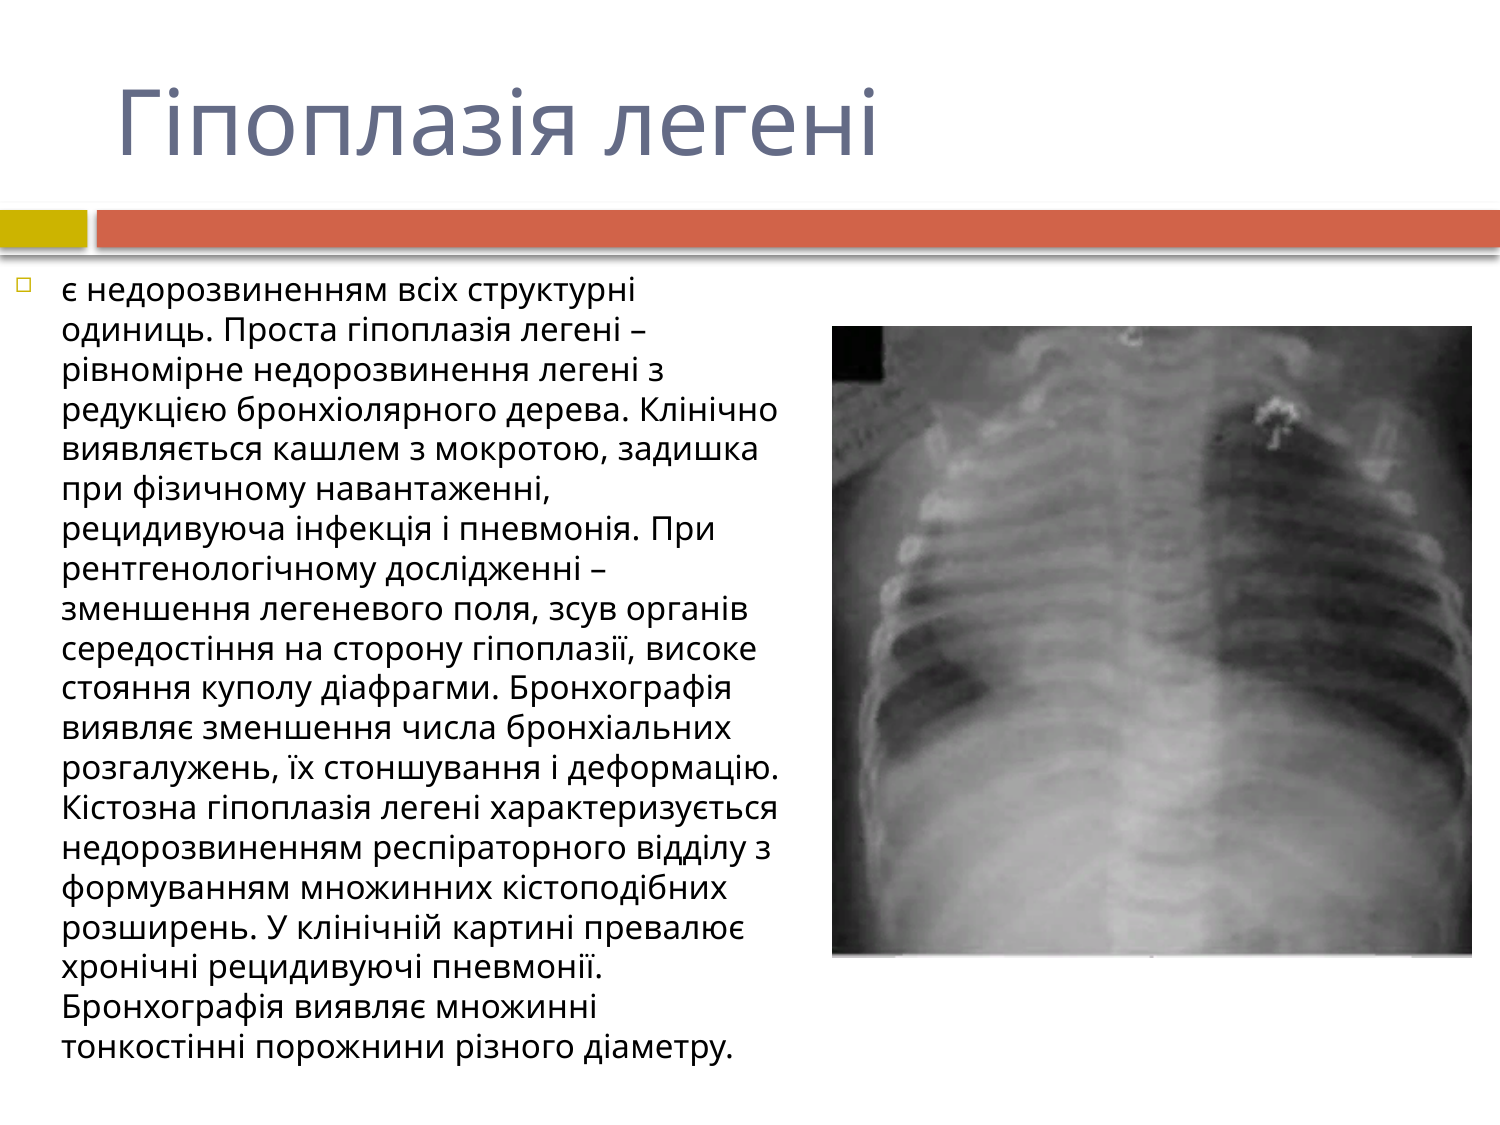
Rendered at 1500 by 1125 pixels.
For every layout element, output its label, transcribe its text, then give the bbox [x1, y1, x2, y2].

title Гіпоплазія легені [99, 37, 1438, 200]
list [832, 325, 1472, 958]
list є недорозвиненням всіх структурні одиниць. Проста гіпоплазія легені – рівномірне недорозвинення легені з редукцією бронхіолярного дерева. Клінічно виявляється кашлем з мокротою, задишка при фізичному навантаженні, рецидивуюча інфекція і пневмонія. При рентгенологічному дослідженні – зменшення легеневого поля, зсув органів середостіння на сторону гіпоплазії, високе стояння куполу діафрагми. Бронхографія виявляє зменшення числа бронхіальних розгалужень, їх стоншування і деформацію. Кістозна гіпоплазія легені характеризується недорозвиненням респіраторного відділу з формуванням множинних кістоподібних розширень. У клінічній картині превалює хронічні рецидивуючі пневмонії. Бронхографія виявляє множинні тонкостінні порожнини різного діаметру. [0, 260, 798, 1125]
